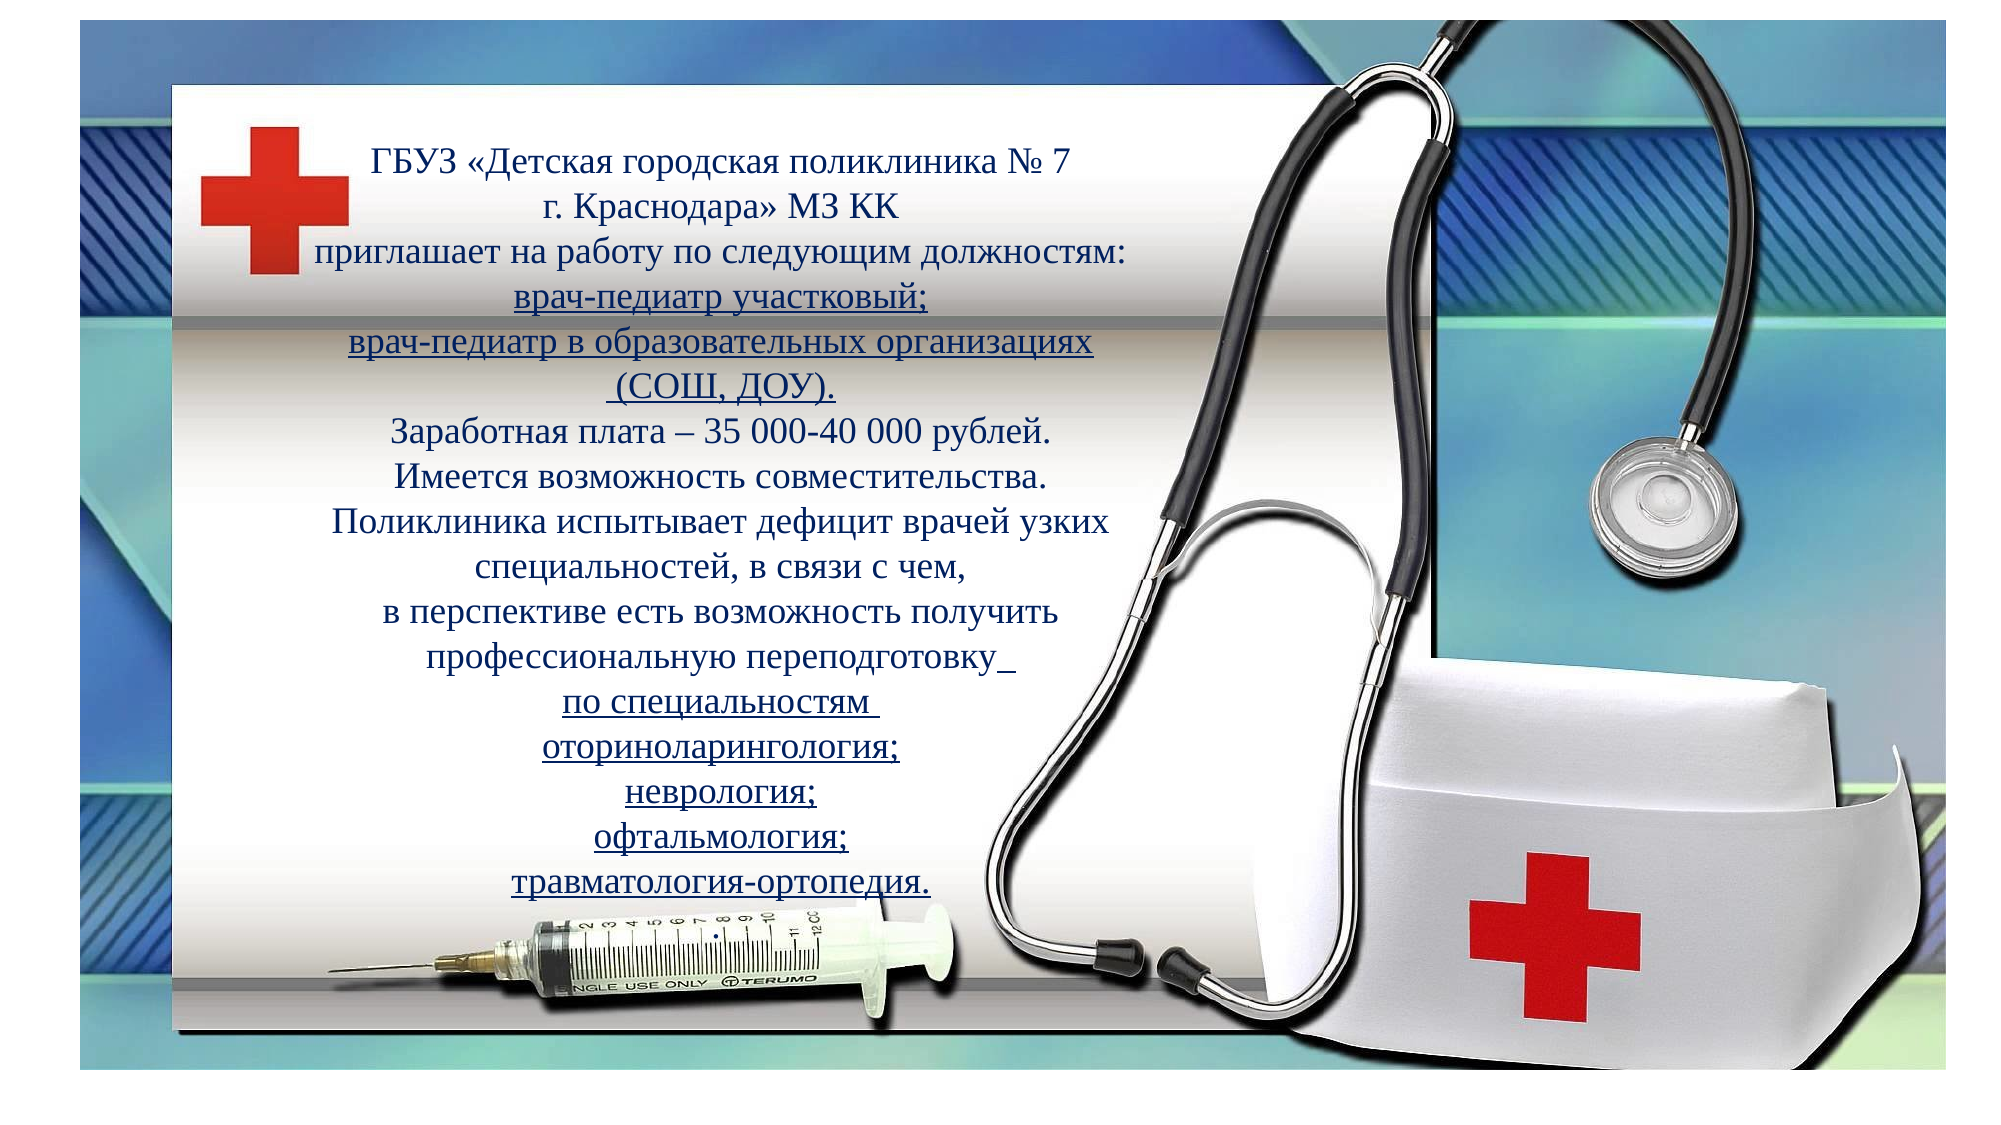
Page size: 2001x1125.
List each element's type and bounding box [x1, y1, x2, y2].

picture [80, 20, 1946, 1070]
